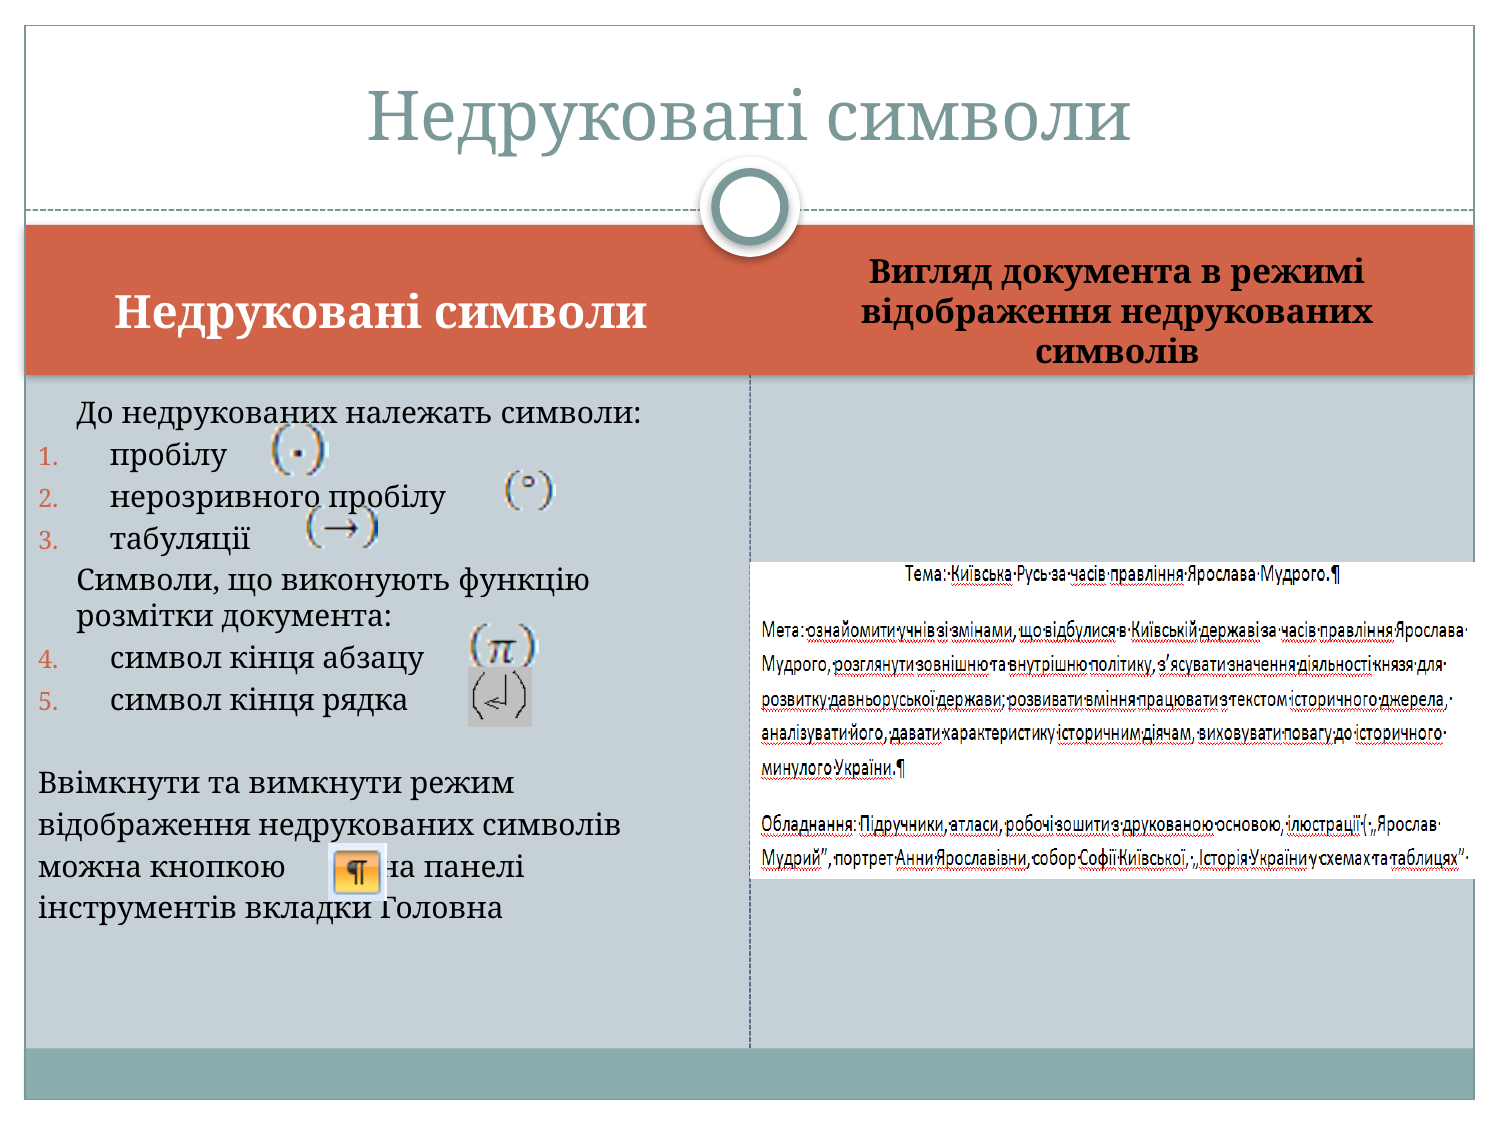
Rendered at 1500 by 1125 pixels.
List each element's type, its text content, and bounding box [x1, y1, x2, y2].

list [749, 562, 1477, 880]
picture [269, 421, 329, 496]
picture [327, 843, 387, 901]
text_box [0, 106, 1500, 182]
picture [503, 468, 556, 527]
picture [468, 620, 540, 727]
list Вигляд документа в режимі відображення недрукованих символів [785, 249, 1450, 371]
text_box [0, 0, 1500, 75]
title Недруковані символи [49, 75, 1450, 106]
picture [304, 503, 378, 565]
list До недрукованих належать символи: пробілу нерозривного пробілу табуляції Символи, що виконують функцію розмітки документа: символ кінця абзацу символ кінця рядка Ввімкнути та вимкнути режим відображення недрукованих символів можна кнопкою на панелі інструментів вкладки Головна [23, 386, 727, 938]
list Недруковані символи [48, 249, 714, 371]
